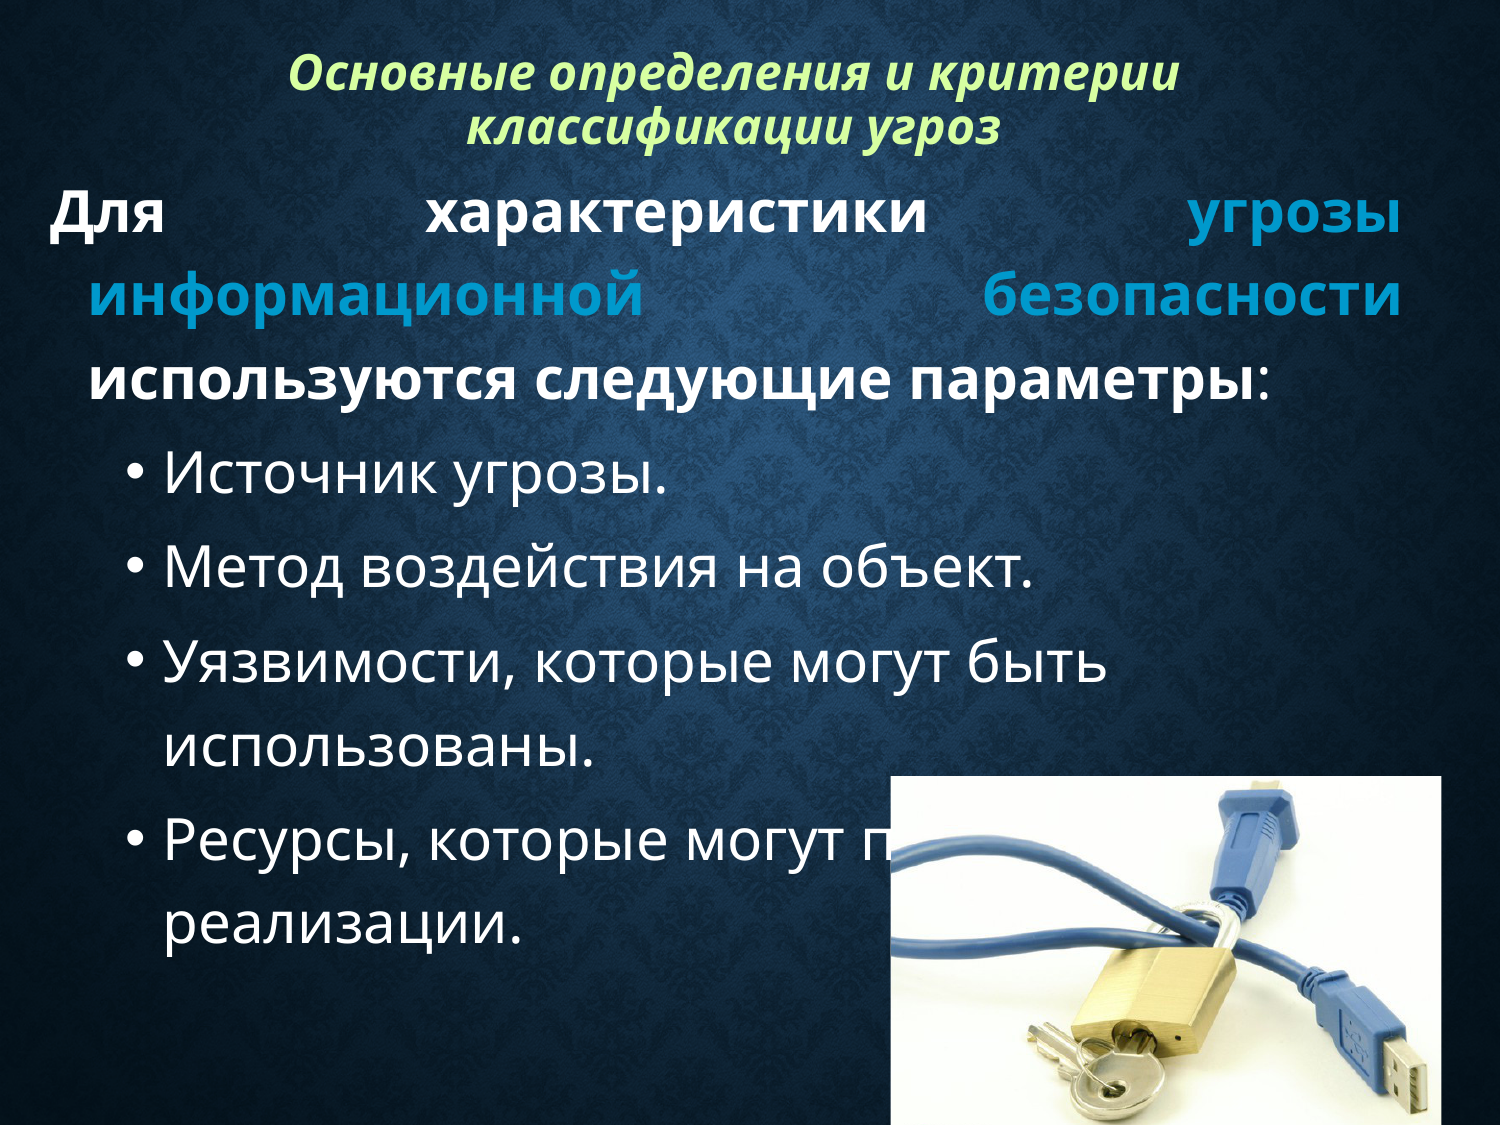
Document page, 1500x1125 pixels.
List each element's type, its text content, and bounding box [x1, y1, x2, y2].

title Основные определения и критерии классификации угроз [265, 30, 1204, 152]
picture [890, 776, 1442, 1125]
list Для характеристики угрозы информационной безопасности используются следующие параметры: Источник угрозы. Метод воздействия на объект. Уязвимости, которые могут быть использованы. Ресурсы, которые могут пострадать от реализации. [35, 152, 1418, 1062]
